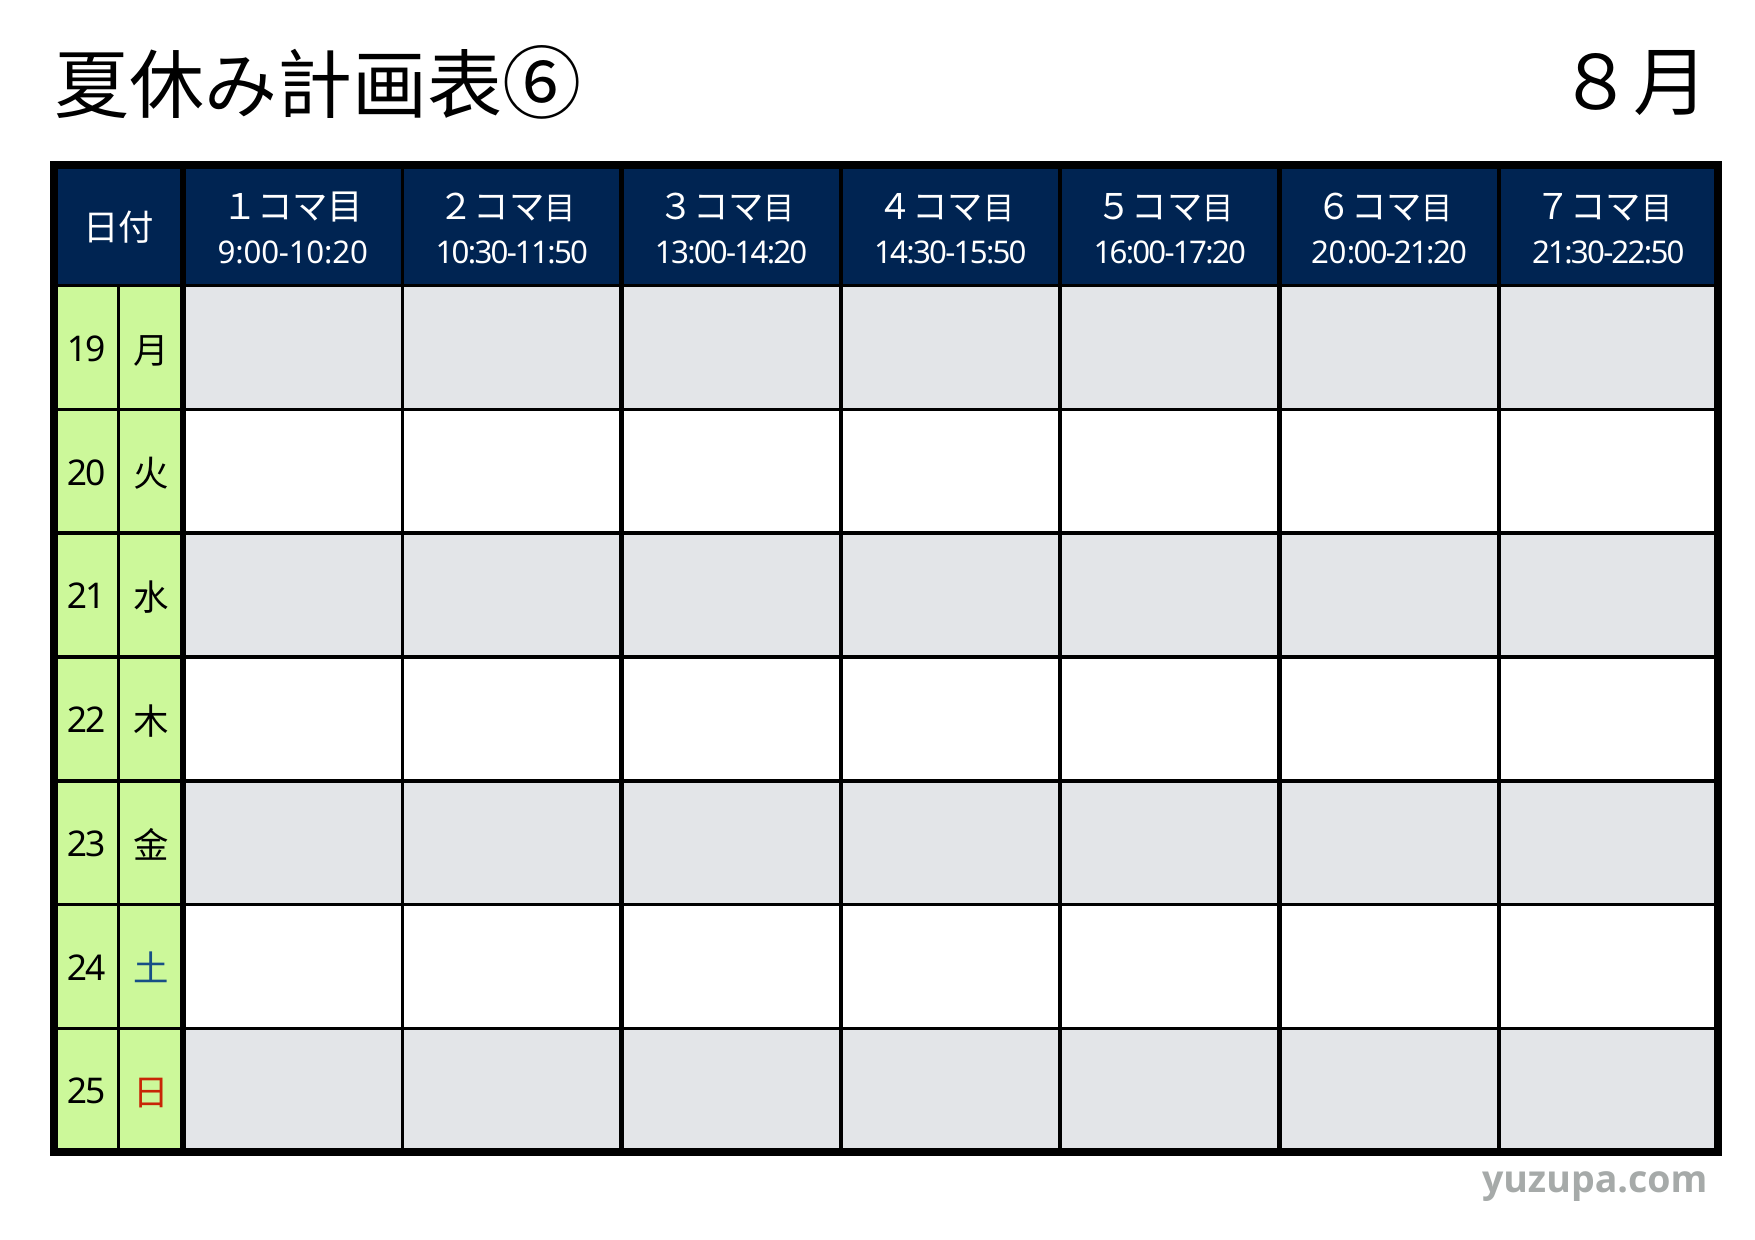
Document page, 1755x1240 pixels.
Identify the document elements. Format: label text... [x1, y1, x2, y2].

table_cell [404, 906, 619, 1027]
table_cell [624, 783, 839, 903]
table_cell [1282, 783, 1497, 903]
table_cell [404, 783, 619, 903]
text_box 夏休み計画表⑥ [52, 30, 585, 131]
table_cell [1062, 906, 1277, 1027]
table_cell [186, 906, 401, 1027]
table_cell 火 [120, 411, 180, 531]
table_cell 水 [120, 535, 180, 655]
table_header ２コマ目10:30-11:50 [404, 169, 619, 284]
table_cell 25 [58, 1030, 117, 1148]
table_cell [843, 535, 1058, 655]
table_cell [1282, 411, 1497, 531]
table_cell [186, 287, 401, 408]
table_cell 19 [58, 287, 117, 408]
text_box yuzupa.com [1478, 1167, 1712, 1202]
table_cell 木 [120, 659, 180, 779]
table_cell [1501, 411, 1714, 531]
table_cell [1501, 659, 1714, 779]
table_cell [1501, 906, 1714, 1027]
table_header １コマ目 9:00-10:20 [186, 169, 401, 284]
table_cell [186, 535, 401, 655]
table_cell [1501, 783, 1714, 903]
table_cell [1062, 1030, 1277, 1148]
table_cell [843, 783, 1058, 903]
table_cell 21 [58, 535, 117, 655]
table_cell [404, 1030, 619, 1148]
table_cell [843, 287, 1058, 408]
table_cell [404, 411, 619, 531]
table_cell [624, 411, 839, 531]
table_cell [1282, 659, 1497, 779]
table_cell [404, 287, 619, 408]
table_cell [186, 783, 401, 903]
table_cell [624, 906, 839, 1027]
table_header ６コマ目20:00-21:20 [1282, 169, 1497, 284]
table_cell 20 [58, 411, 117, 531]
table_cell 金 [120, 783, 180, 903]
table_cell 22 [58, 659, 117, 779]
table_cell [843, 1030, 1058, 1148]
table_cell [1501, 287, 1714, 408]
table_cell 23 [58, 783, 117, 903]
table_cell [1062, 535, 1277, 655]
table_cell [1282, 906, 1497, 1027]
table_cell [186, 1030, 401, 1148]
table_cell 月 [120, 287, 180, 408]
table_cell [186, 659, 401, 779]
table_cell [624, 659, 839, 779]
table_cell [843, 411, 1058, 531]
table_cell [1501, 535, 1714, 655]
table_header ３コマ目13:00-14:20 [624, 169, 839, 284]
table_header 日付 [58, 169, 180, 284]
table_cell [843, 906, 1058, 1027]
table_cell [624, 1030, 839, 1148]
table_cell [1062, 287, 1277, 408]
table_cell [843, 659, 1058, 779]
table_cell [1062, 411, 1277, 531]
table_header ４コマ目14:30-15:50 [843, 169, 1058, 284]
table_cell [1282, 535, 1497, 655]
table_cell [404, 659, 619, 779]
table_cell [1282, 1030, 1497, 1148]
table_cell 日 [120, 1030, 180, 1148]
table_header ７コマ目21:30-22:50 [1501, 169, 1714, 284]
table_cell [1501, 1030, 1714, 1148]
table_cell [624, 535, 839, 655]
table_cell [1062, 659, 1277, 779]
text_box ８月 [1556, 32, 1712, 128]
table_cell 24 [58, 906, 117, 1027]
table_cell [1282, 287, 1497, 408]
table_cell [624, 287, 839, 408]
table_cell [186, 411, 401, 531]
table_cell 土 [120, 906, 180, 1027]
table_header ５コマ目16:00-17:20 [1062, 169, 1277, 284]
table_cell [1062, 783, 1277, 903]
table_cell [404, 535, 619, 655]
